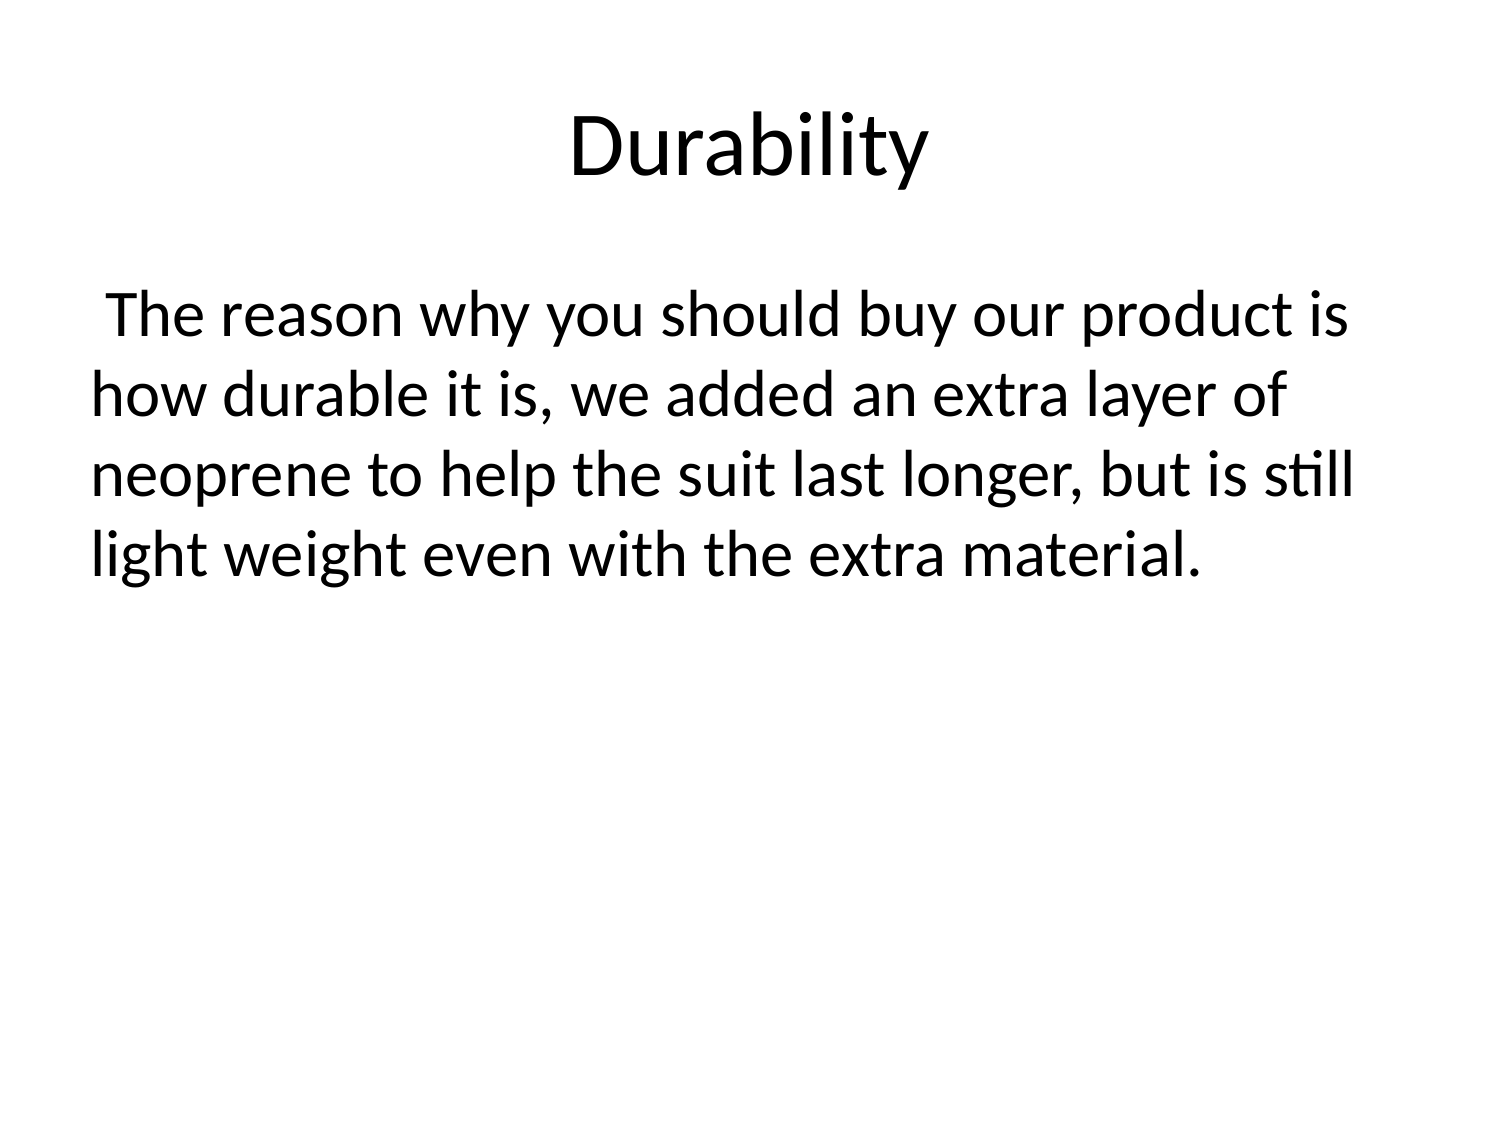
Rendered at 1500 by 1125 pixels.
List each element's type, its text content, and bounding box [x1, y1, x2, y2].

title Durability [75, 45, 1425, 233]
list The reason why you should buy our product is how durable it is, we added an extra layer of neoprene to help the suit last longer, but is still light weight even with the extra material. [75, 262, 1425, 1005]
